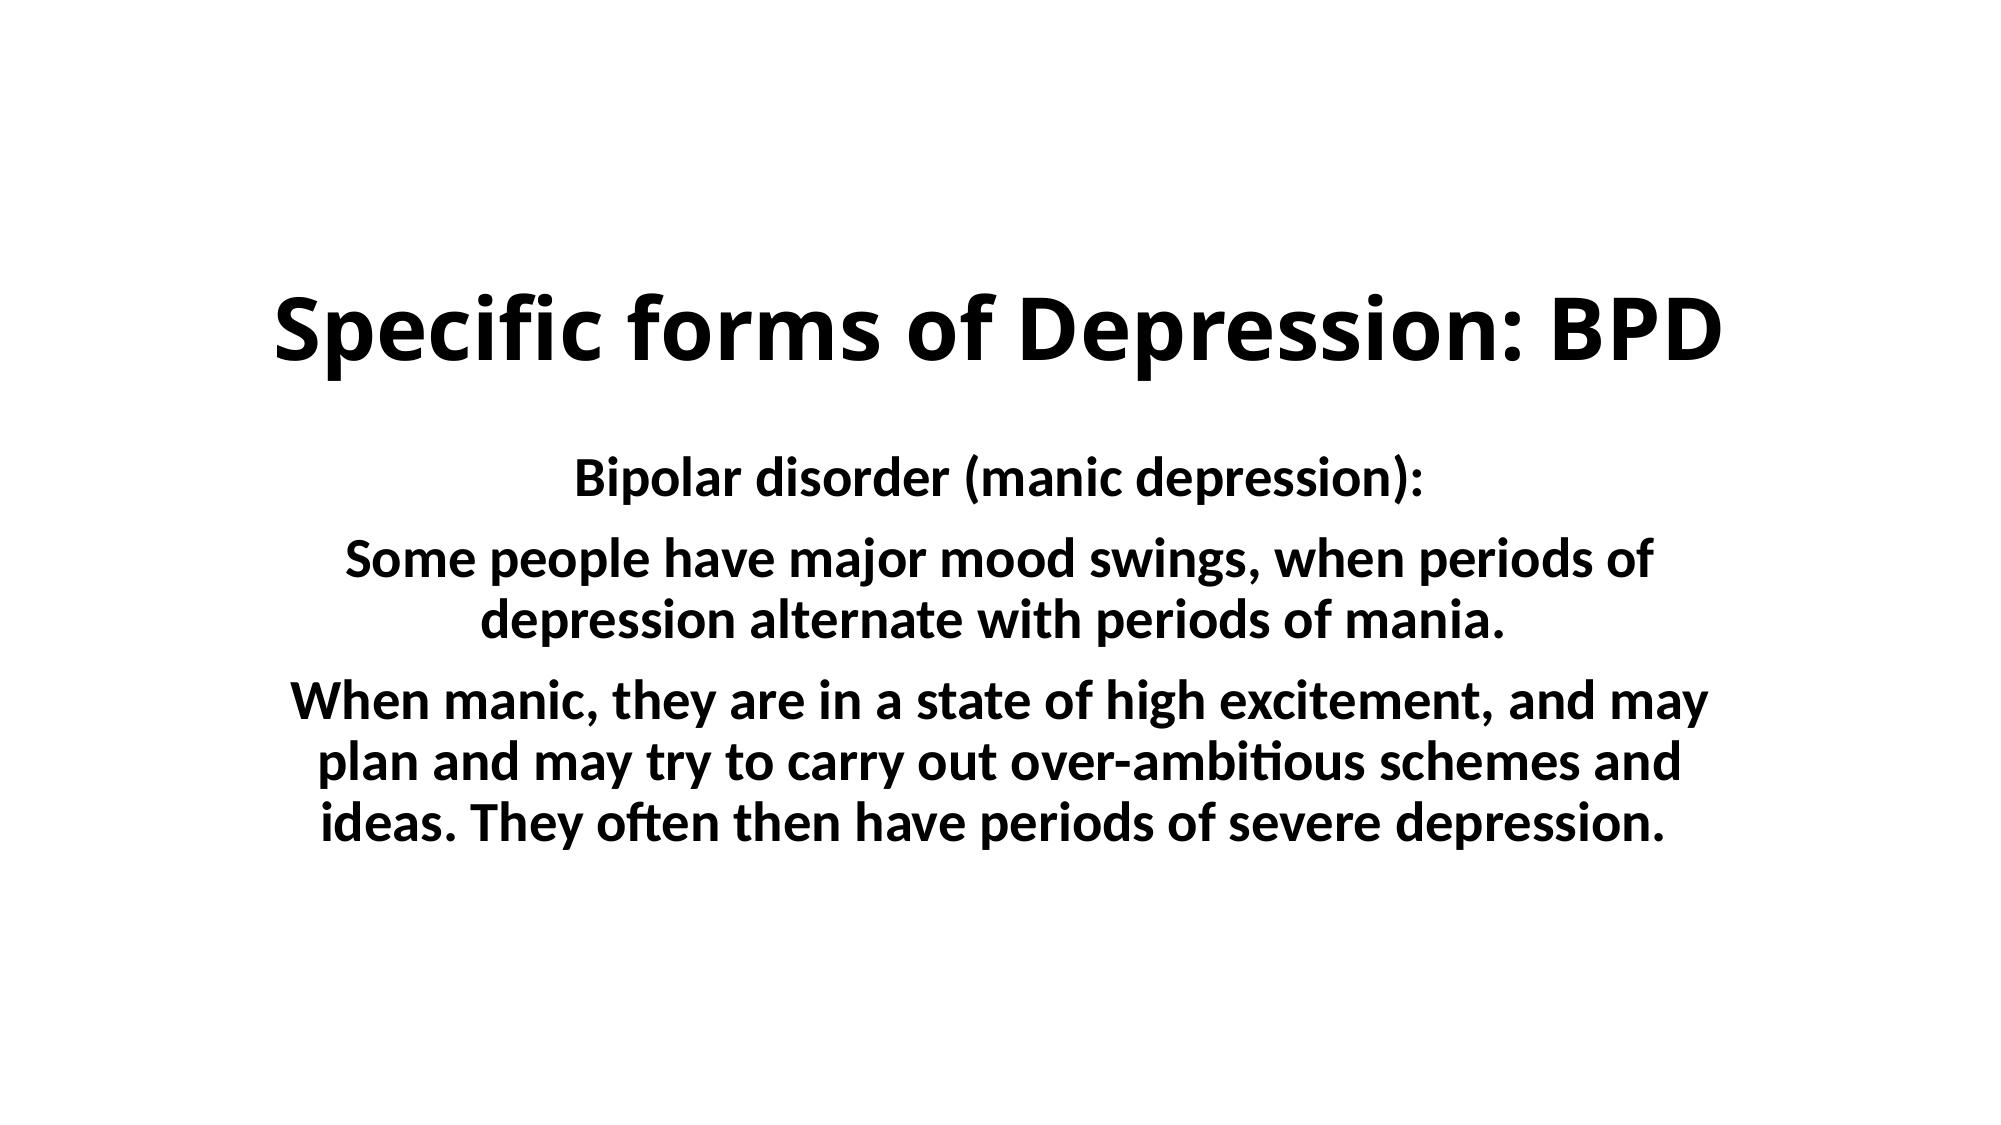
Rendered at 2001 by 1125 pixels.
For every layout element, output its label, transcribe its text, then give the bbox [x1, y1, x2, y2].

subtitle Bipolar disorder (manic depression): Some people have major mood swings, when periods of depression alternate with periods of mania. When manic, they are in a state of high excitement, and may plan and may try to carry out over-ambitious schemes and ideas. They often then have periods of severe depression. [249, 440, 1750, 863]
title Specific forms of Depression: BPD [249, 184, 1750, 387]
